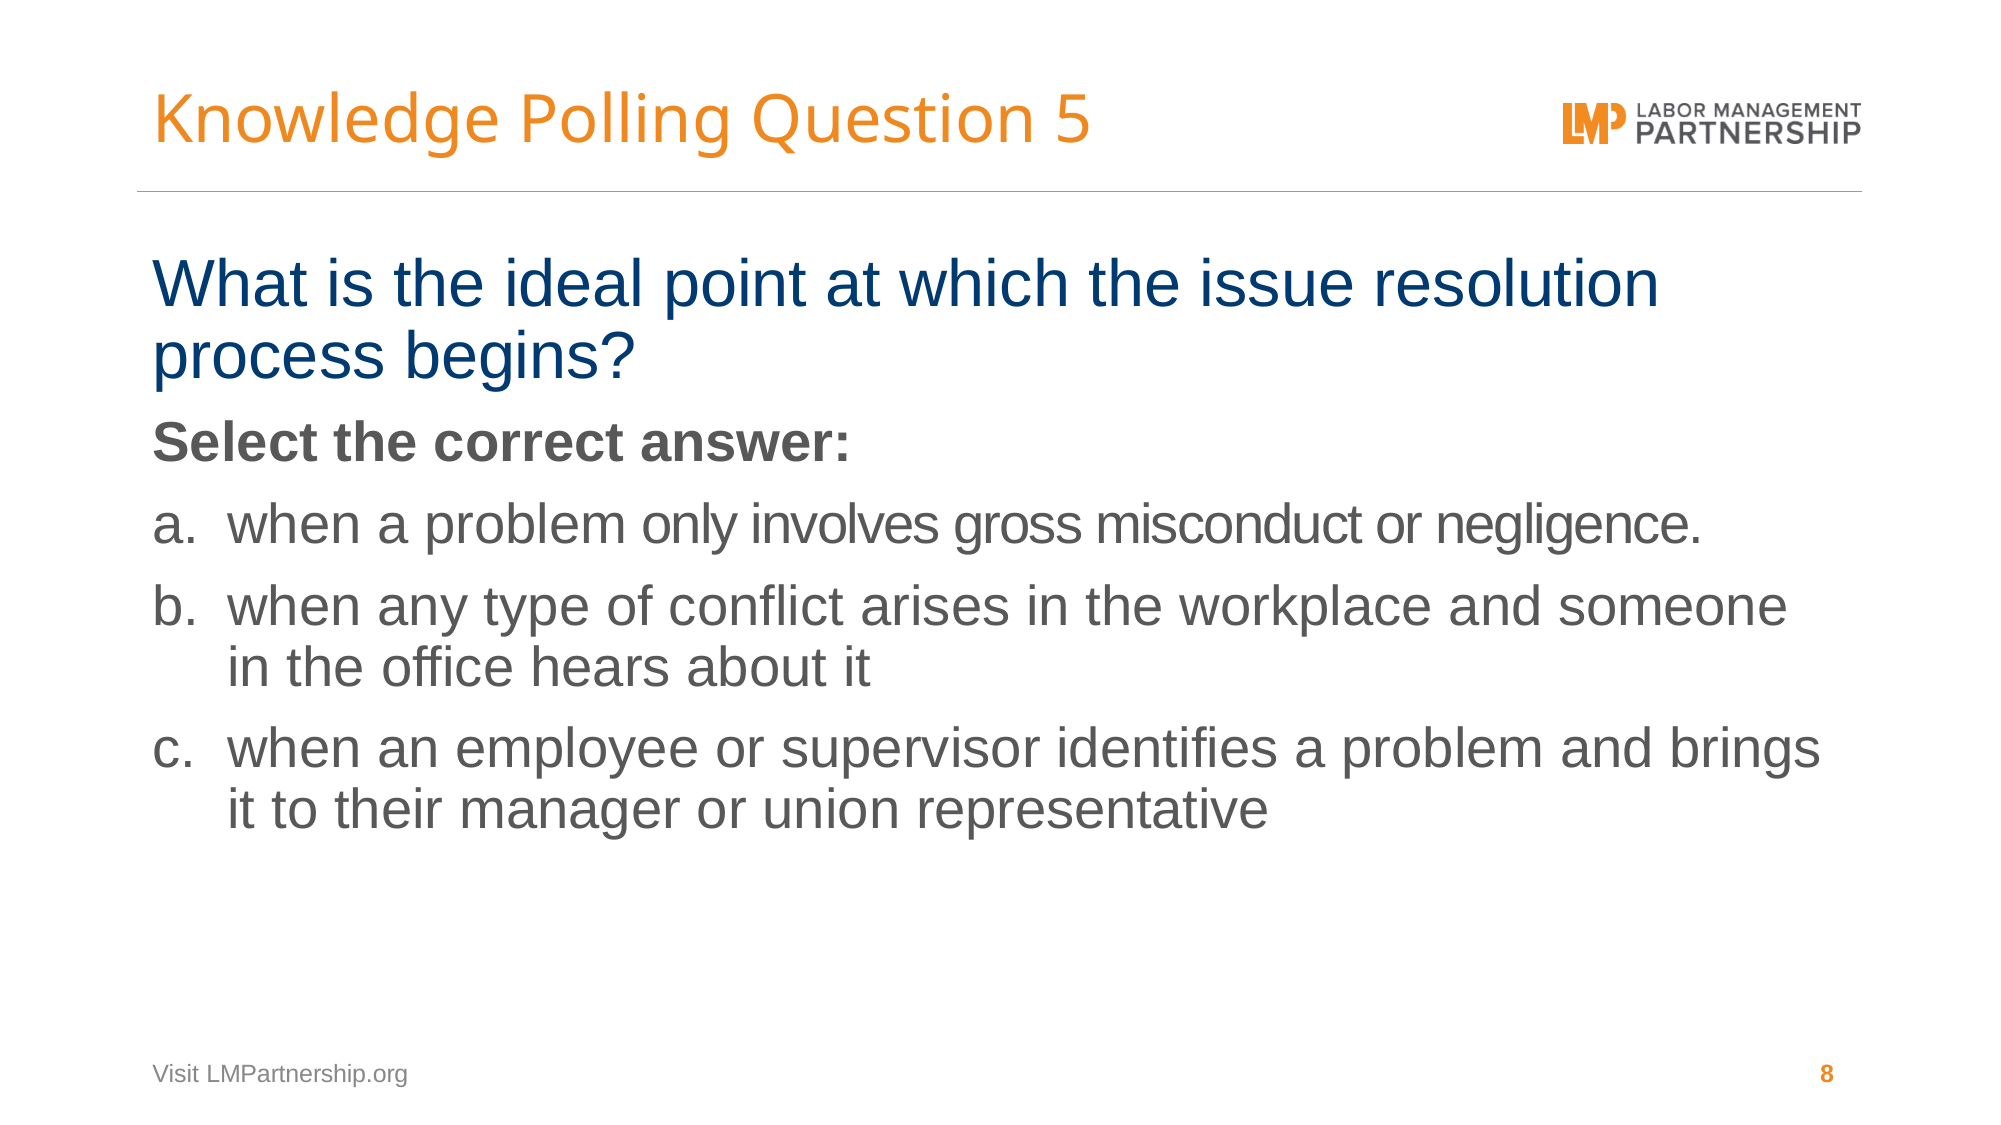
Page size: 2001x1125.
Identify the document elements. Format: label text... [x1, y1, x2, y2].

title Knowledge Polling Question 5 [150, 67, 1850, 264]
slide_number 8 [1813, 1057, 1857, 1125]
text_box Visit LMPartnership.org [150, 1057, 415, 1088]
text_box What is the ideal point at which the issue resolution process begins? Select the correct answer: when a problem only involves gross misconduct or negligence. when any type of conflict arises in the workplace and someone in the office hears about it when an employee or supervisor identifies a problem and brings it to their manager or union representative [150, 236, 1836, 841]
picture [1850, 103, 1861, 144]
